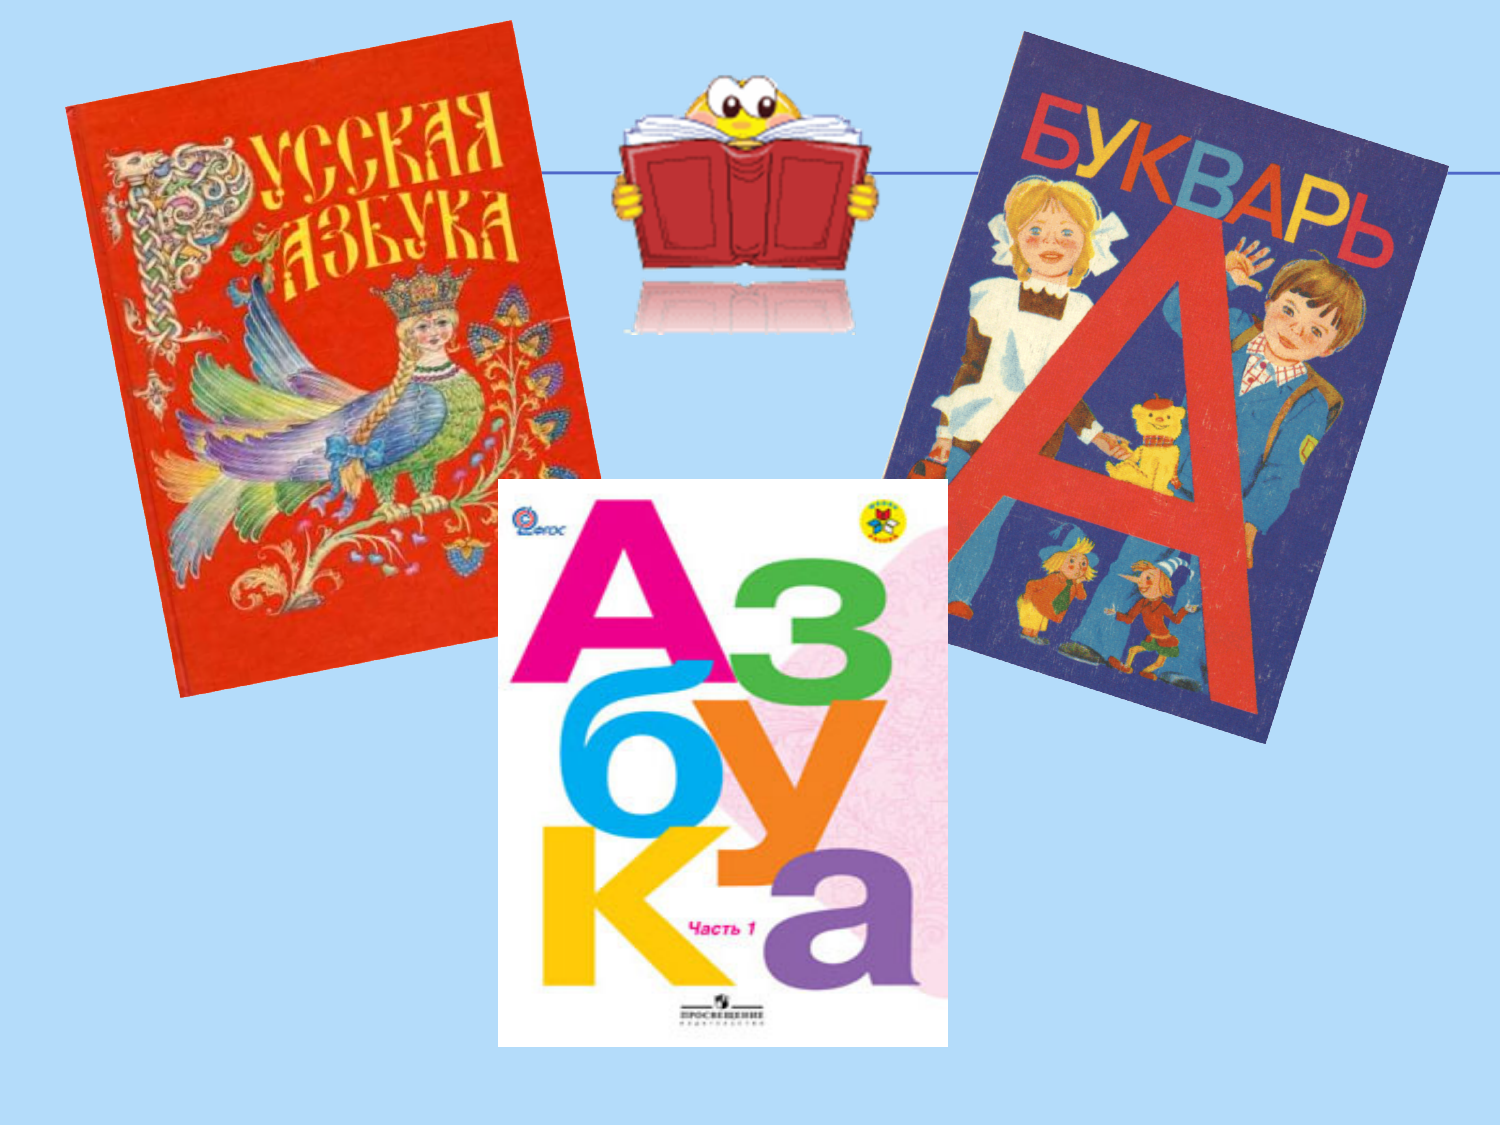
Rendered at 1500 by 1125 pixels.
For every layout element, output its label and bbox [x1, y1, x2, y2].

picture [609, 73, 882, 335]
picture [1129, 700, 1279, 743]
picture [1370, 141, 1449, 414]
picture [66, 98, 115, 356]
picture [1008, 32, 1184, 83]
picture [117, 21, 948, 1048]
list [920, 83, 1368, 691]
picture [175, 669, 326, 697]
